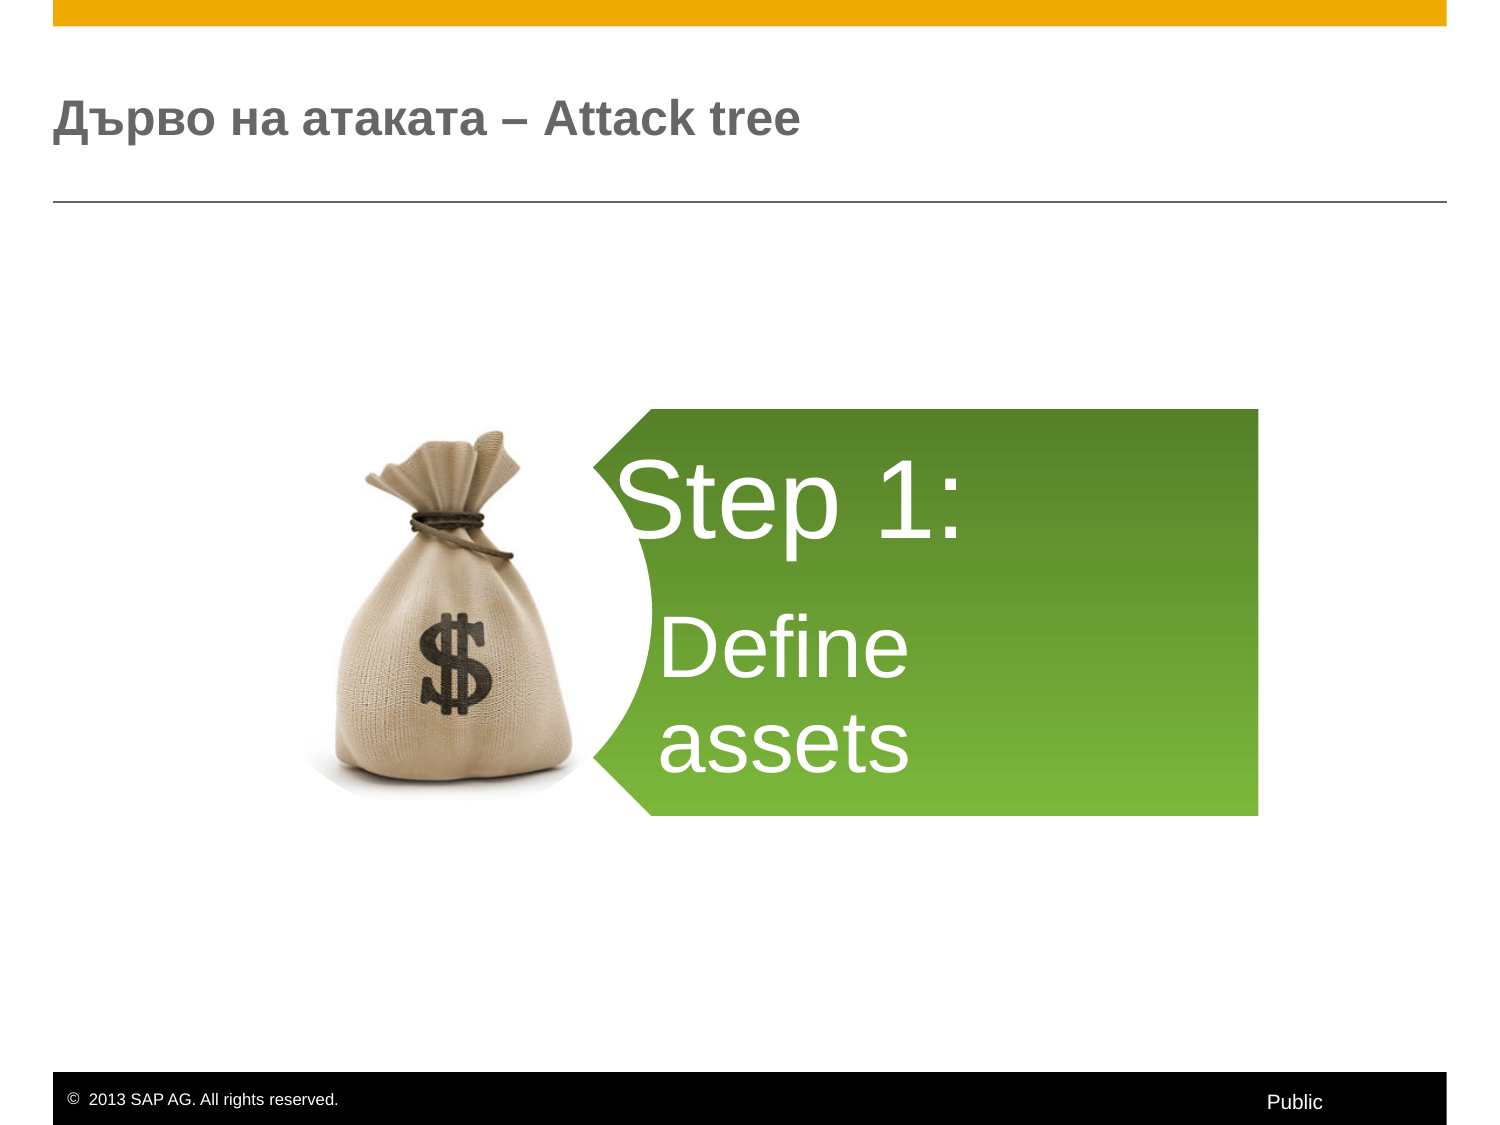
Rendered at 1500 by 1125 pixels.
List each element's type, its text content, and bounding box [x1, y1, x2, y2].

title Дърво на атаката – Attack tree [53, 53, 1447, 178]
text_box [137, 249, 1363, 976]
